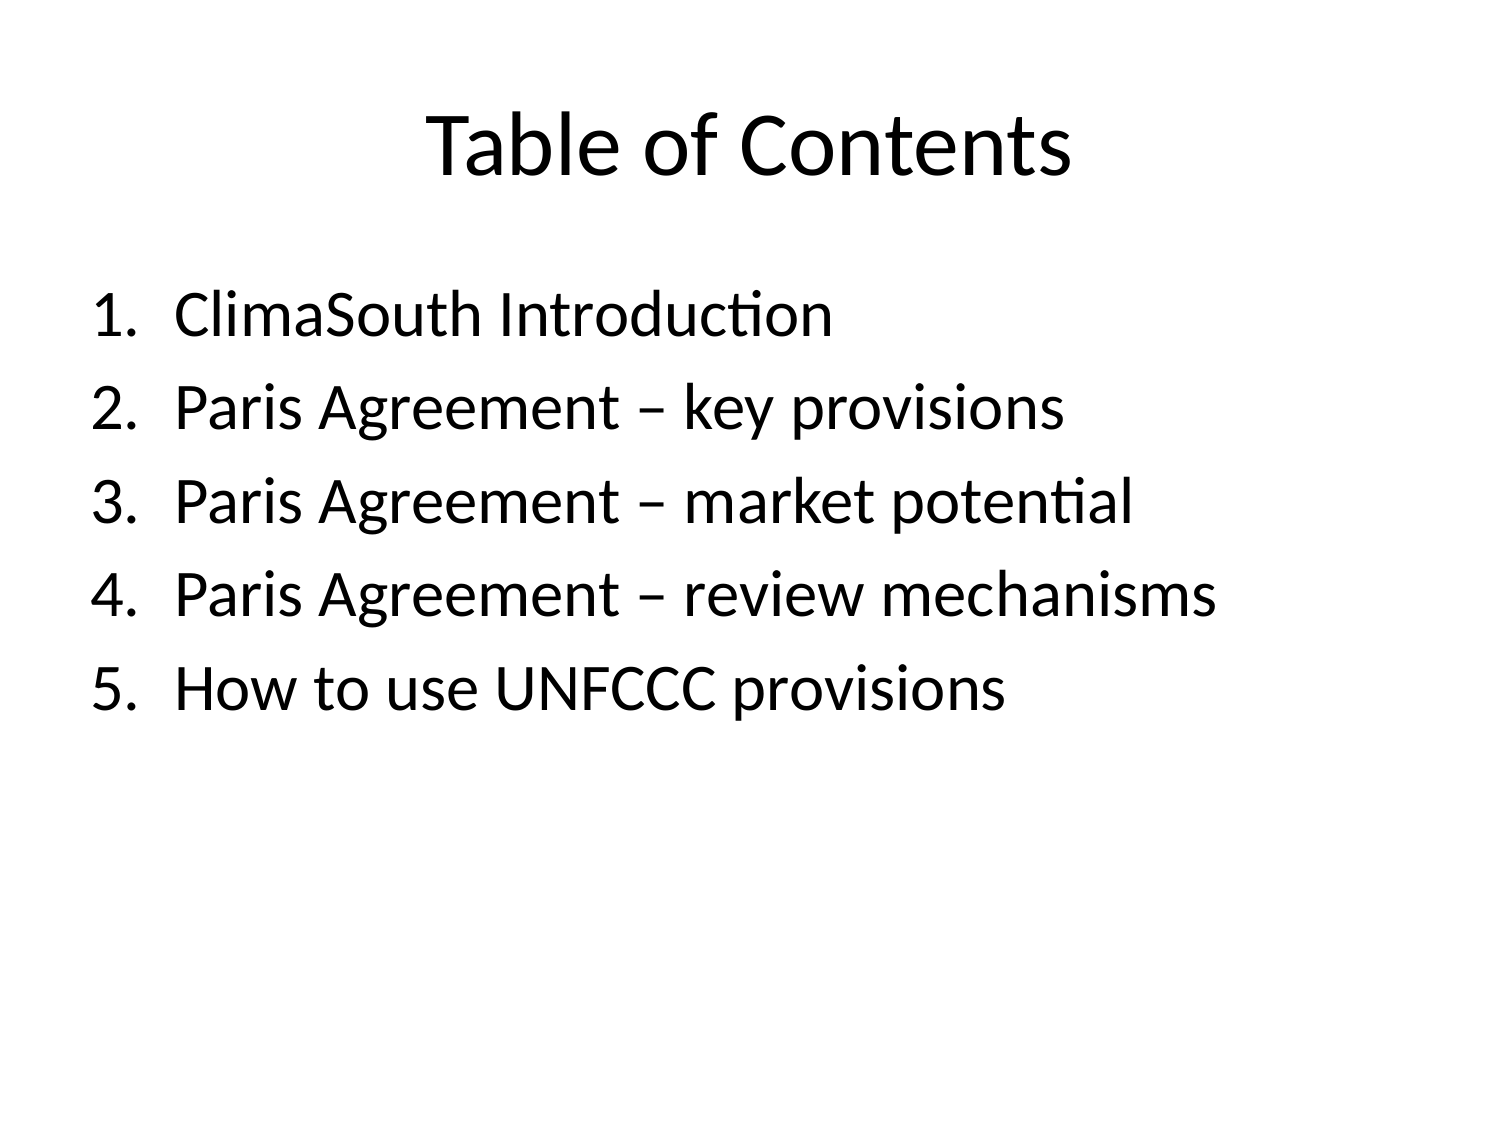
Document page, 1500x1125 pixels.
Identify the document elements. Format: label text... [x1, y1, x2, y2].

title Table of Contents [75, 45, 1425, 233]
list ClimaSouth Introduction Paris Agreement – key provisions Paris Agreement – market potential Paris Agreement – review mechanisms How to use UNFCCC provisions [75, 262, 1425, 1005]
